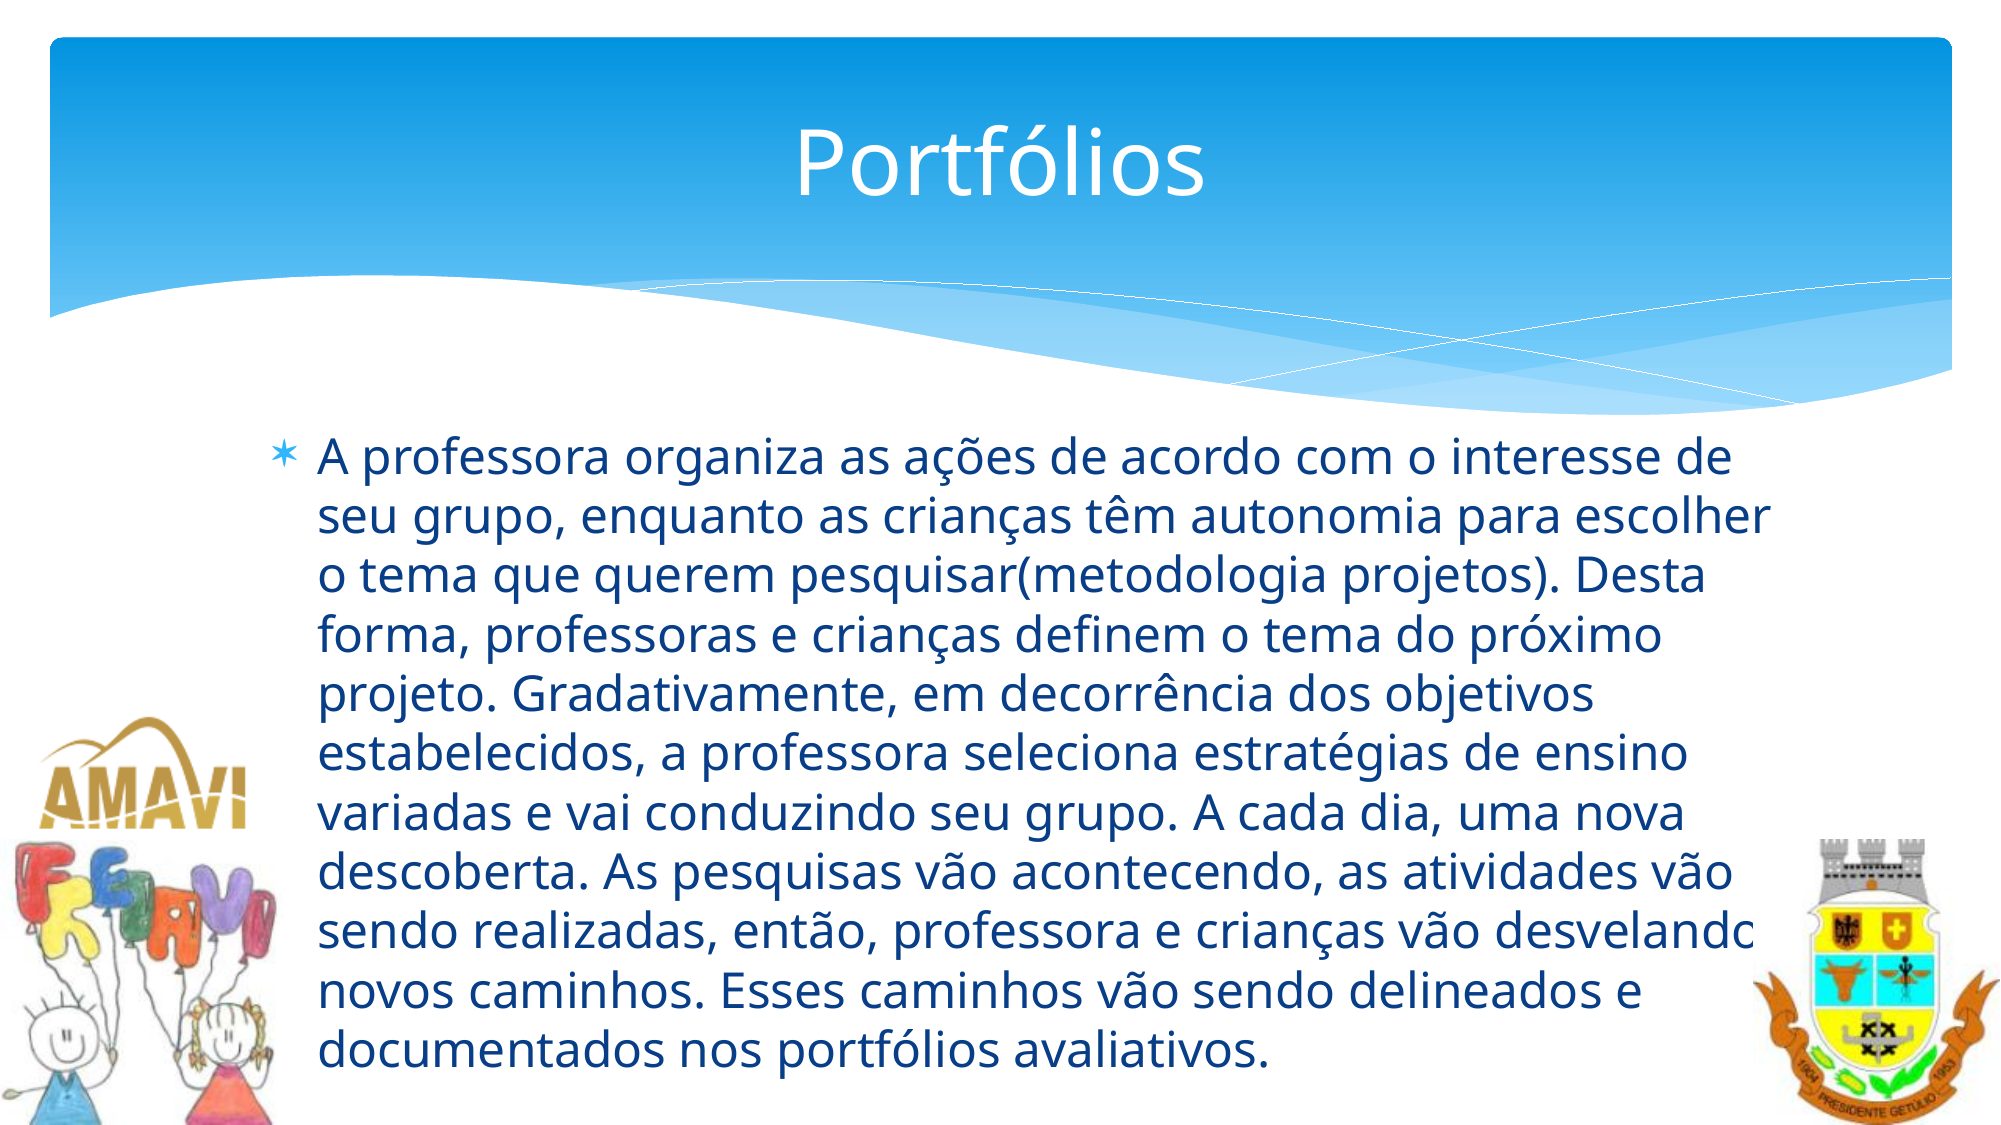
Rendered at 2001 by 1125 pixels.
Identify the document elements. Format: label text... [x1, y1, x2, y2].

list A professora organiza as ações de acordo com o interesse de seu grupo, enquanto as crianças têm autonomia para escolher o tema que querem pesquisar(metodologia projetos). Desta forma, professoras e crianças definem o tema do próximo projeto. Gradativamente, em decorrência dos objetivos estabelecidos, a professora seleciona estratégias de ensino variadas e vai conduzindo seu grupo. A cada dia, uma nova descoberta. As pesquisas vão acontecendo, as atividades vão sendo realizadas, então, professora e crianças vão desvelando novos caminhos. Esses caminhos vão sendo delineados e documentados nos portfólios avaliativos. [257, 417, 1812, 1092]
picture [0, 700, 286, 1125]
picture [1752, 839, 2000, 1125]
title Portfólios [99, 55, 1900, 261]
